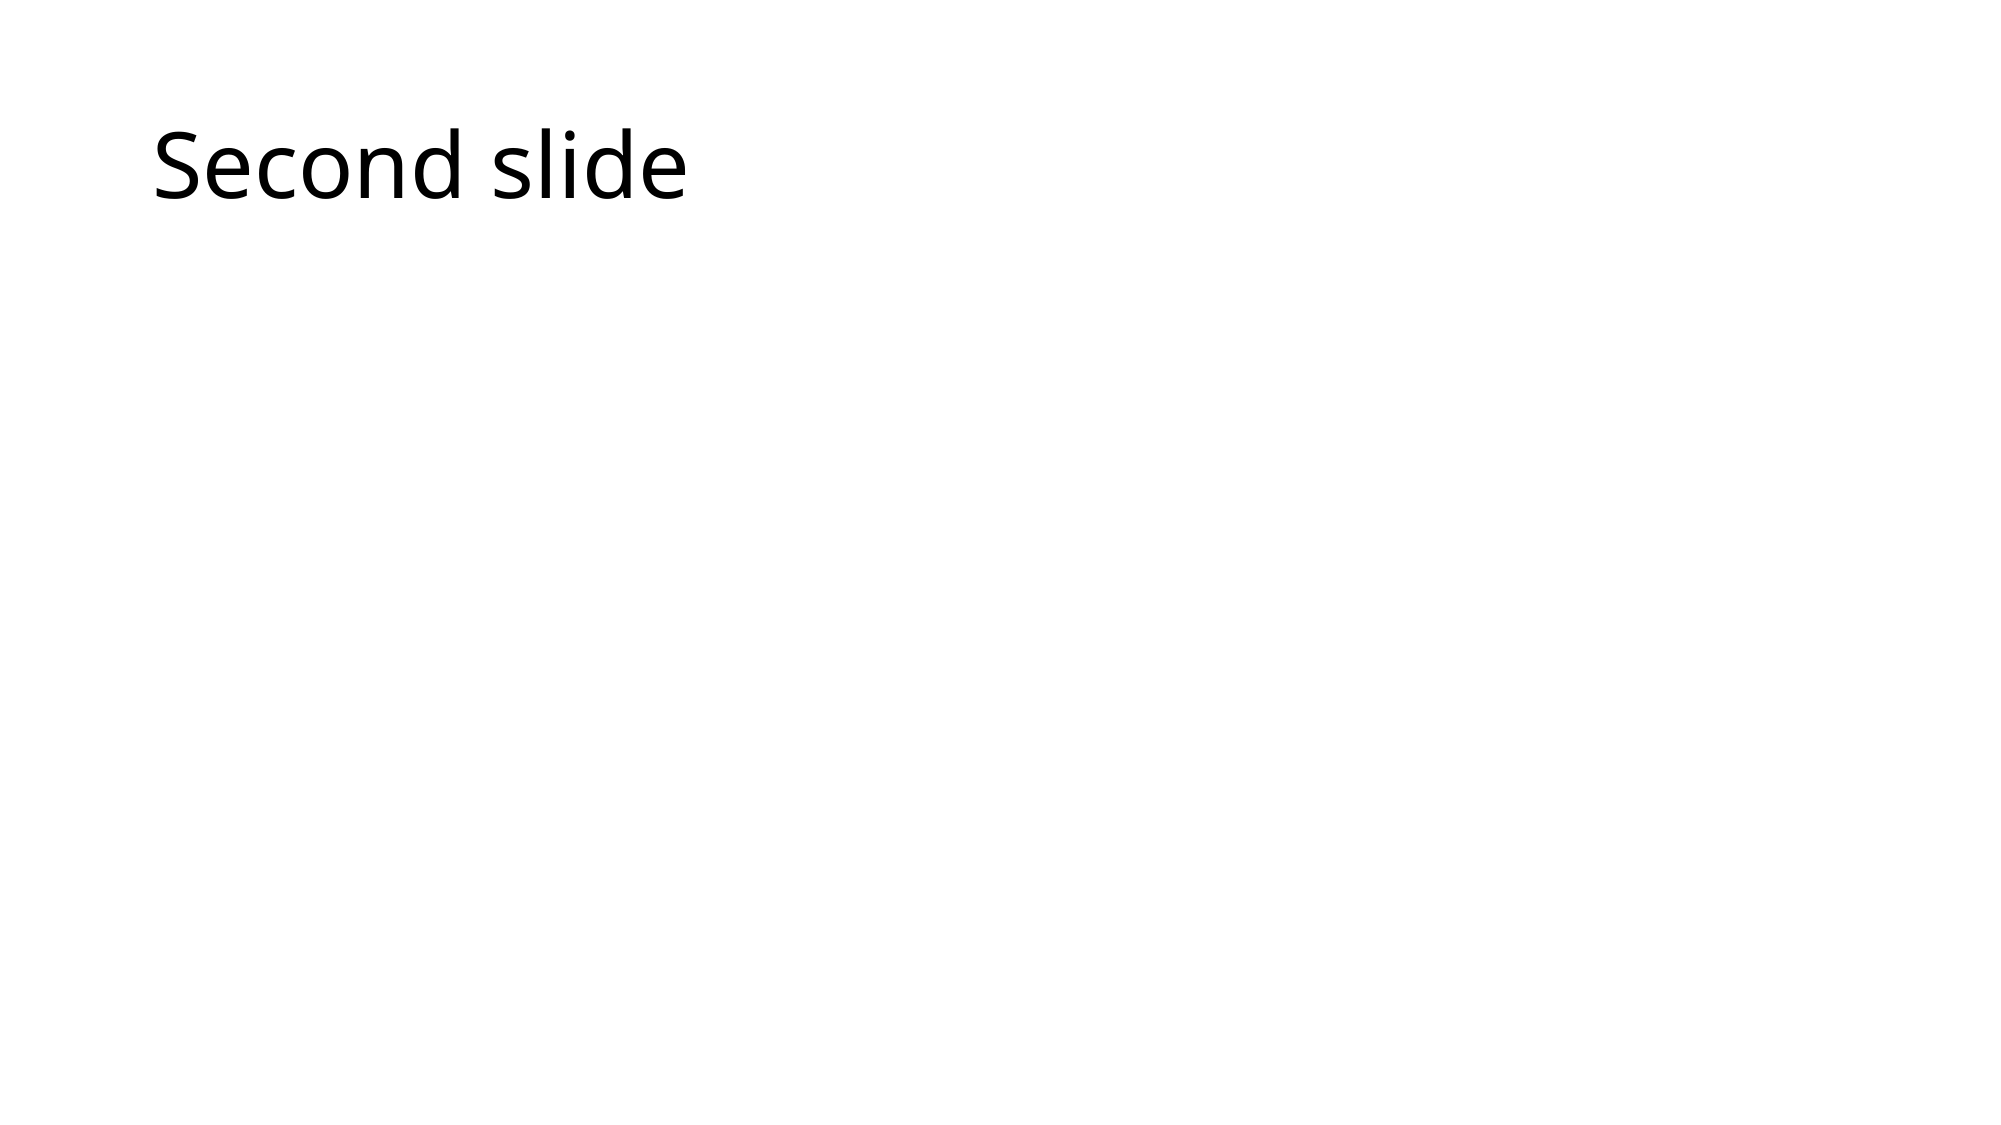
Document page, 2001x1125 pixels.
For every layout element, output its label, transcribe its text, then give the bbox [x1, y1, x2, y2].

title Second slide [137, 59, 1863, 278]
